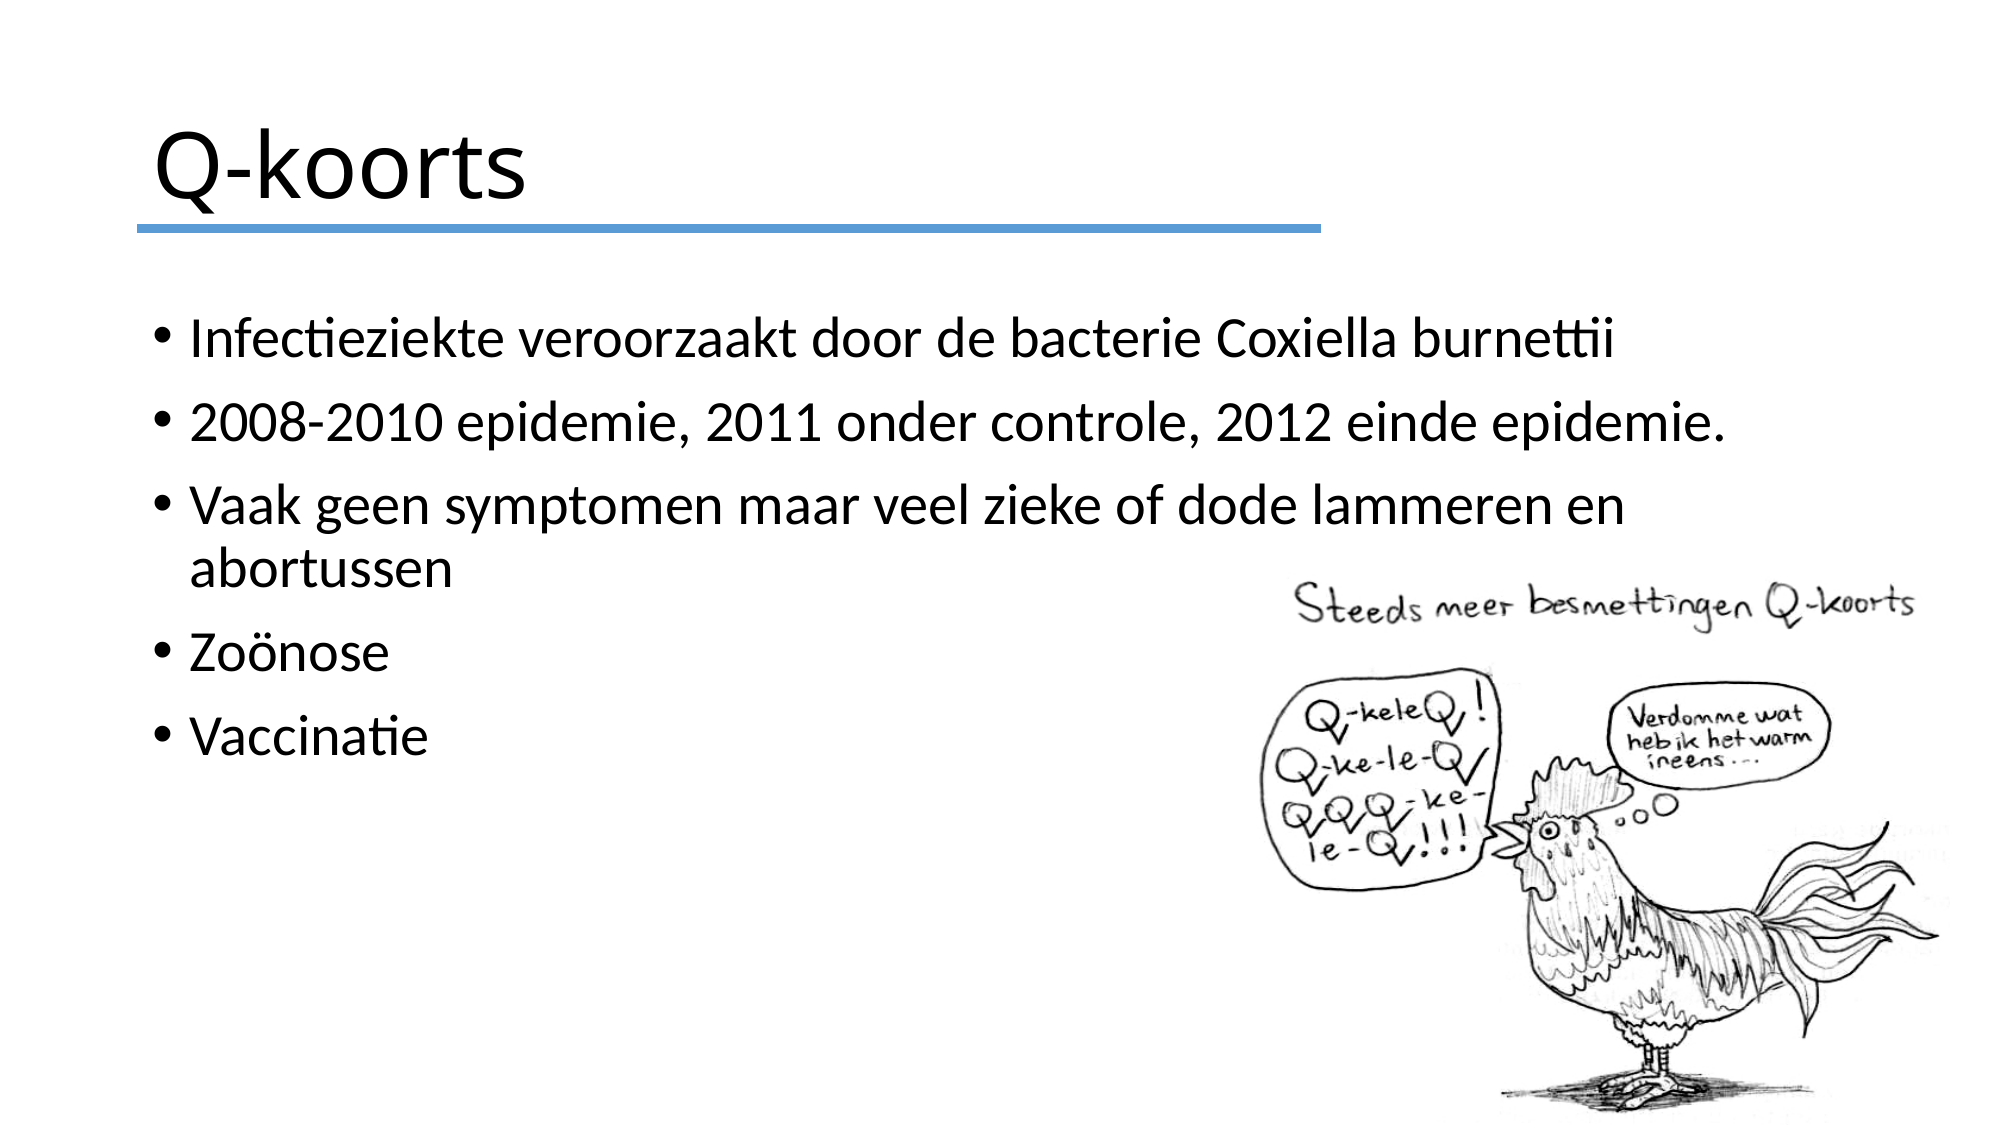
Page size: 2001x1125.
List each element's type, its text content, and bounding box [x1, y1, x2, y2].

picture [1257, 564, 1950, 1125]
title Q-koorts [137, 59, 1863, 278]
list Infectieziekte veroorzaakt door de bacterie Coxiella burnettii 2008-2010 epidemie, 2011 onder controle, 2012 einde epidemie. Vaak geen symptomen maar veel zieke of dode lammeren en abortussen Zoönose Vaccinatie [137, 299, 1863, 1014]
